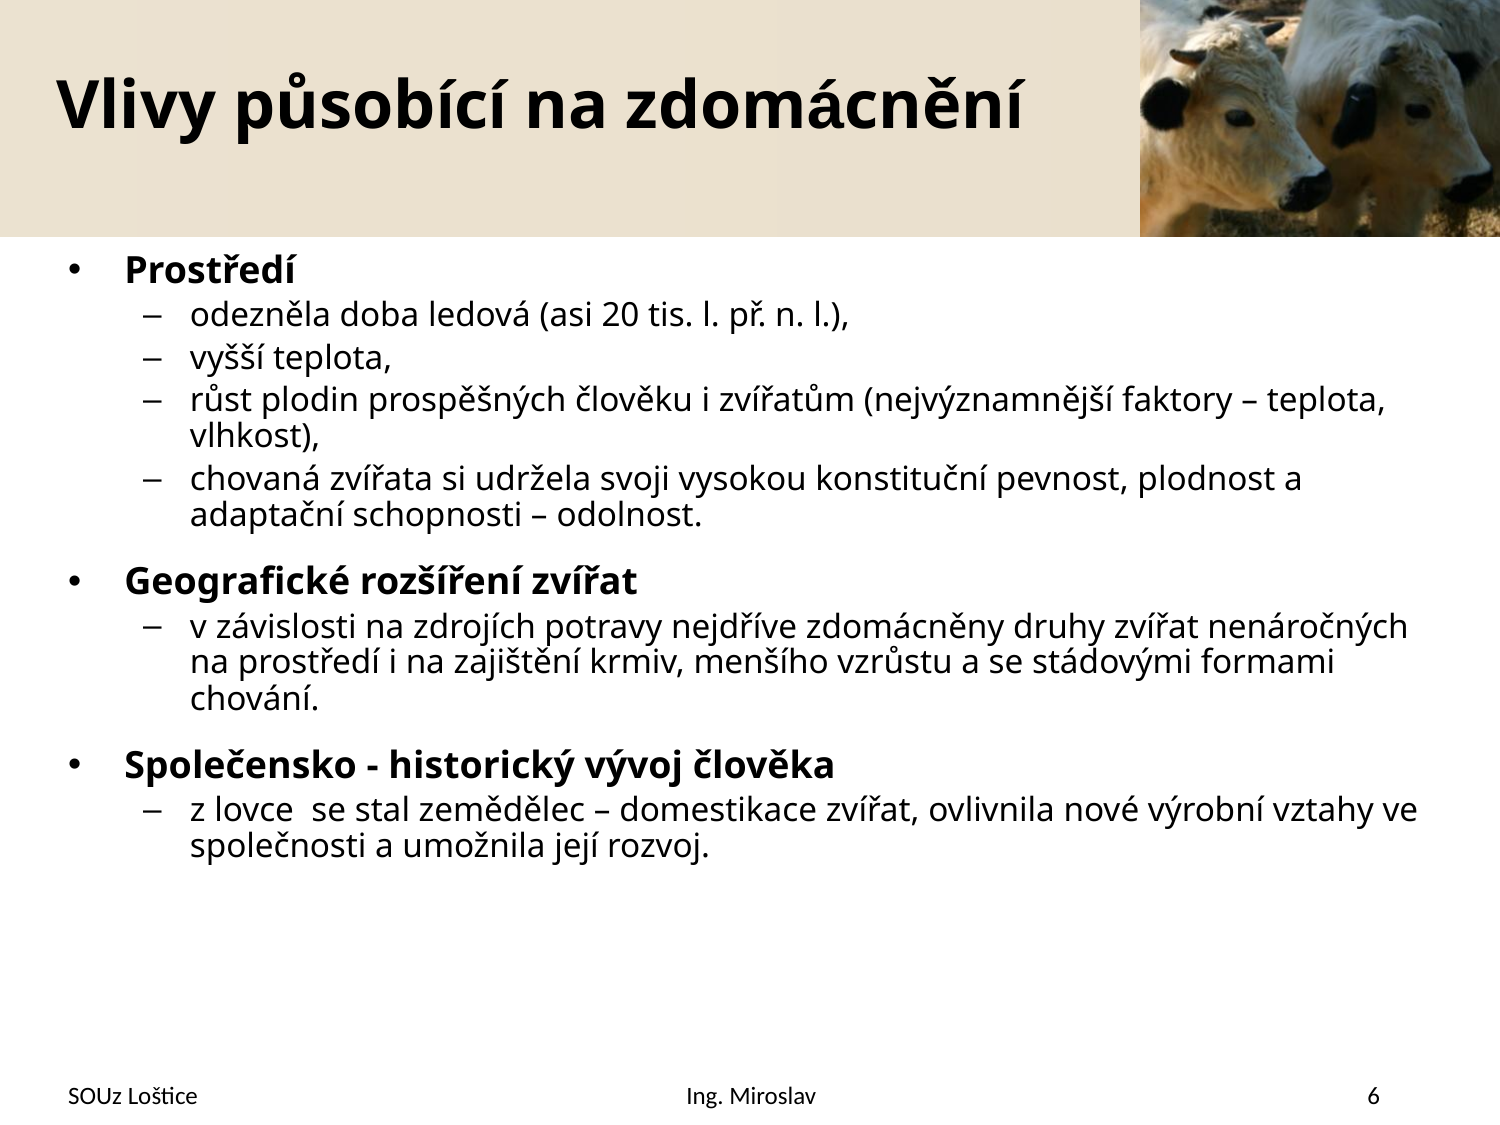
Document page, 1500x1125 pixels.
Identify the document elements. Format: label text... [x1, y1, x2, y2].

title Vlivy působící na zdomácnění [40, 54, 1129, 150]
slide_number 6 [1045, 1071, 1396, 1125]
footer Ing. Miroslav [513, 1071, 989, 1125]
slide_number SOUz Loštice [53, 1071, 404, 1125]
list Prostředí odezněla doba ledová (asi 20 tis. l. př. n. l.), vyšší teplota, růst plodin prospěšných člověku i zvířatům (nejvýznamnější faktory – teplota, vlhkost), chovaná zvířata si udržela svoji vysokou konstituční pevnost, plodnost a adaptační schopnosti – odolnost. Geografické rozšíření zvířat v závislosti na zdrojích potravy nejdříve zdomácněny druhy zvířat nenáročných na prostředí i na zajištění krmiv, menšího vzrůstu a se stádovými formami chování. Společensko - historický vývoj člověka z lovce se stal zemědělec – domestikace zvířat, ovlivnila nové výrobní vztahy ve společnosti a umožnila její rozvoj. [52, 243, 1460, 1071]
picture [1140, 0, 1500, 237]
